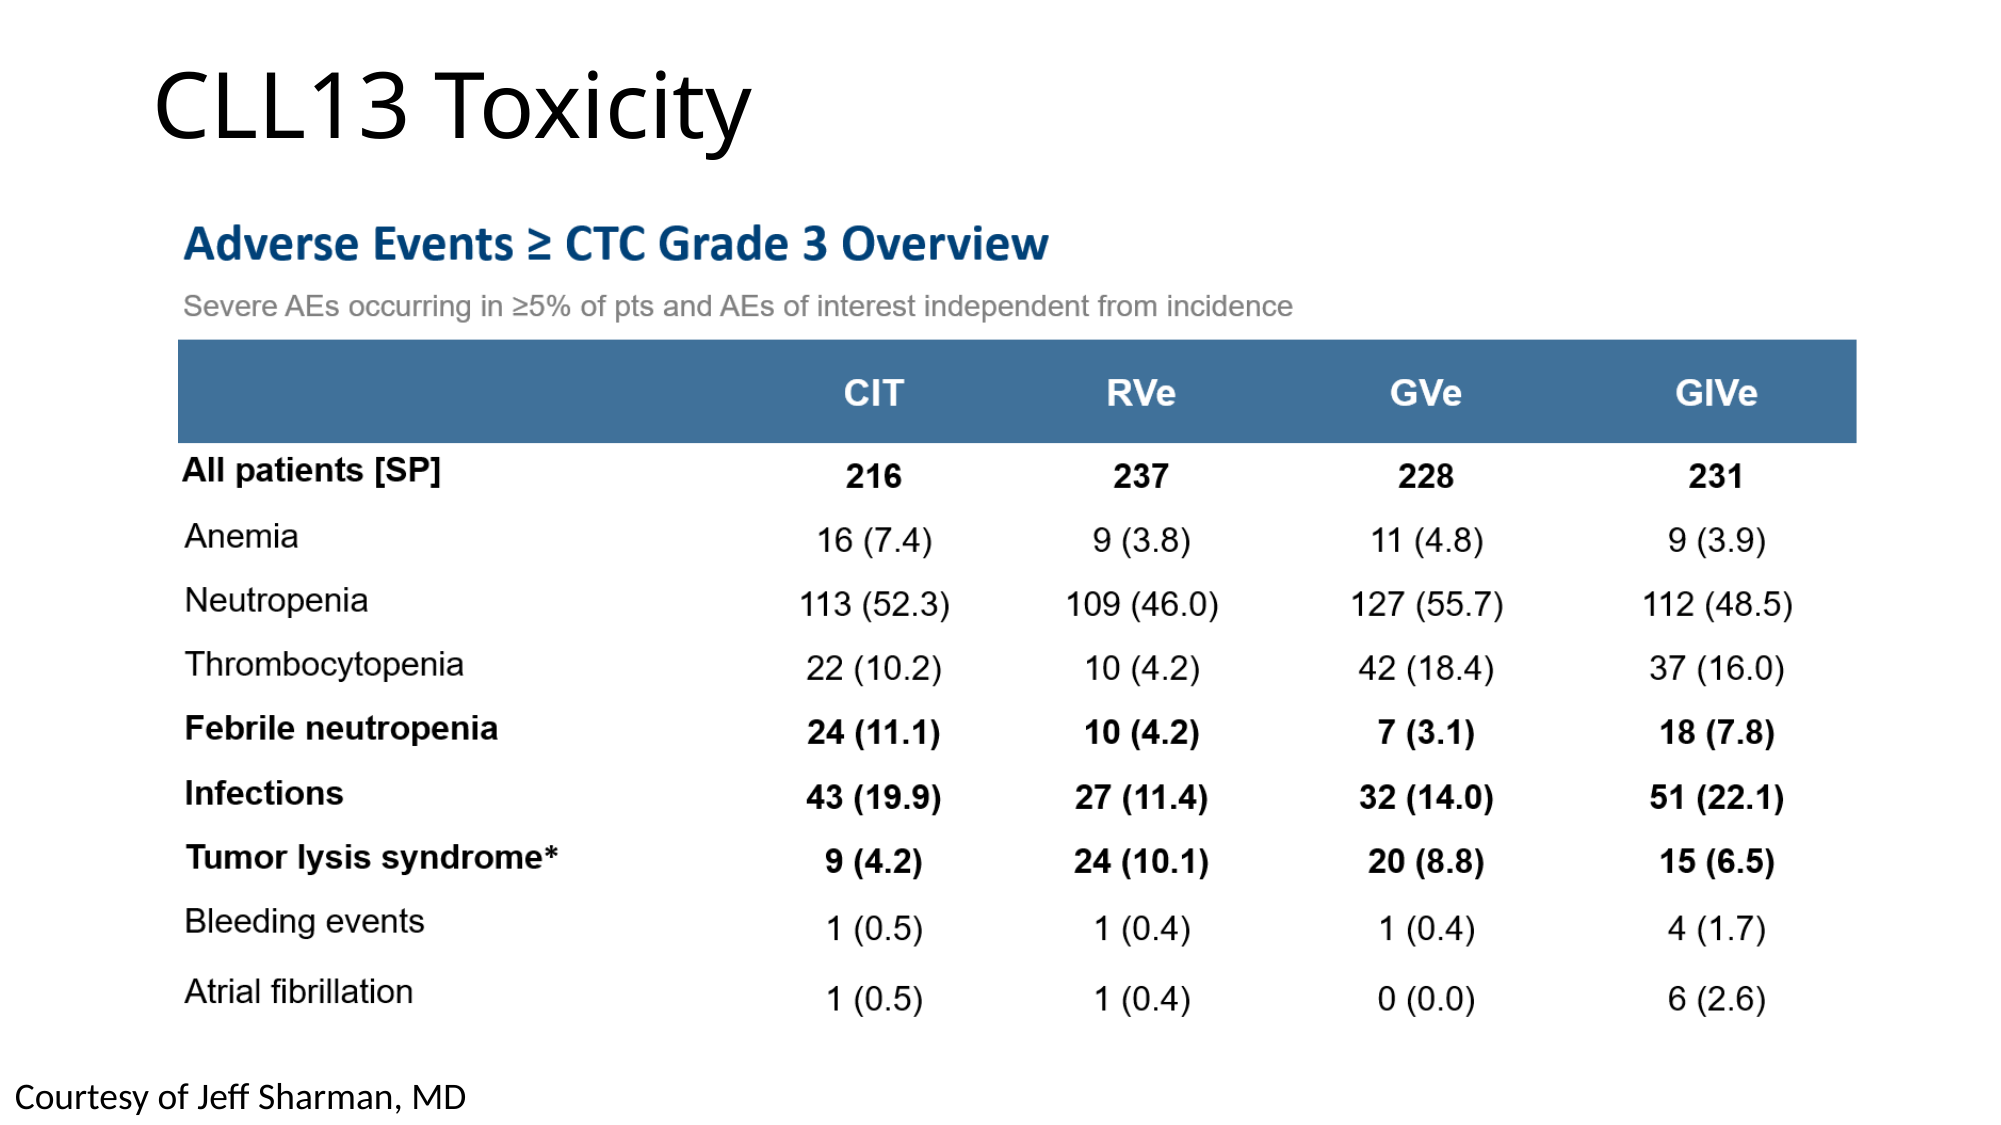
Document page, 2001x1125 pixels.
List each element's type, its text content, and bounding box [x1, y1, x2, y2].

title CLL13 Toxicity [137, 0, 1863, 218]
text_box Courtesy of Jeff Sharman, MD [0, 1064, 1012, 1125]
picture [178, 217, 1863, 1066]
